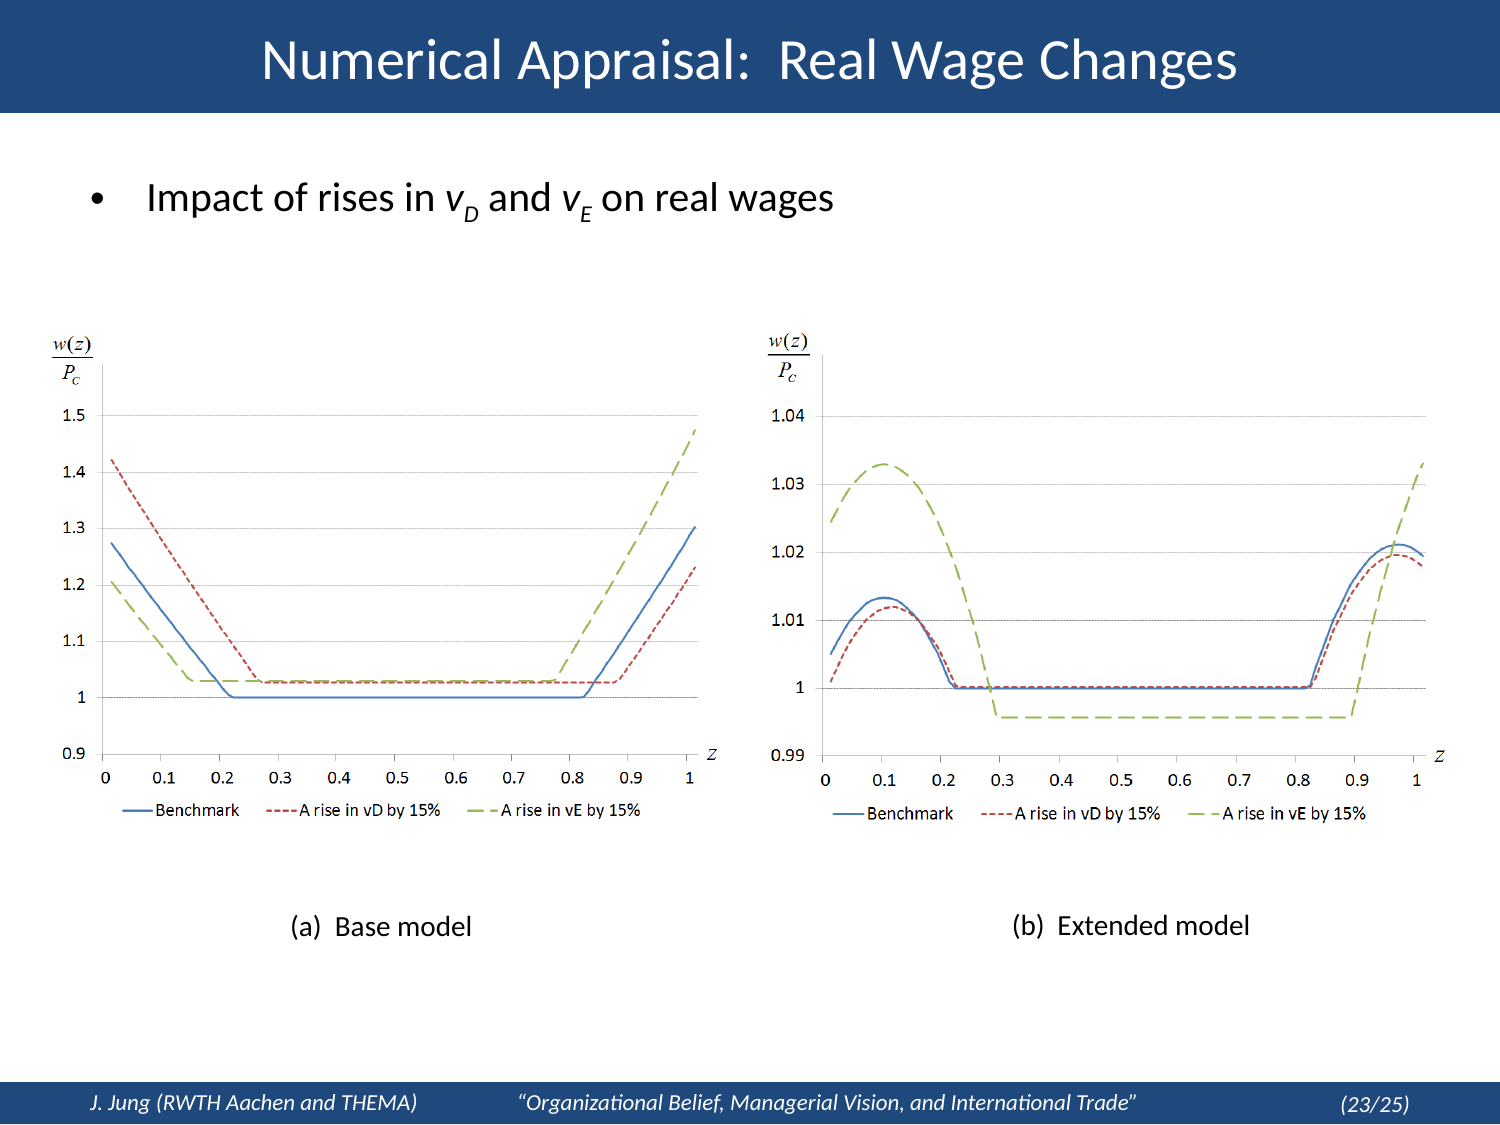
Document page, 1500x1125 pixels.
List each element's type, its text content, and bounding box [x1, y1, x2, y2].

footer J. Jung (RWTH Aachen and THEMA) “Organizational Belief, Managerial Vision, and International Trade” [75, 1076, 1200, 1125]
text_box (a) Base model [62, 899, 700, 950]
list Impact of rises in vD and vE on real wages [75, 162, 1425, 1038]
title Numerical Appraisal: Real Wage Changes [0, 0, 1500, 113]
slide_number (23/25) [1074, 1082, 1425, 1125]
picture [37, 320, 732, 863]
picture [749, 316, 1461, 863]
text_box (b) Extended model [812, 898, 1450, 949]
